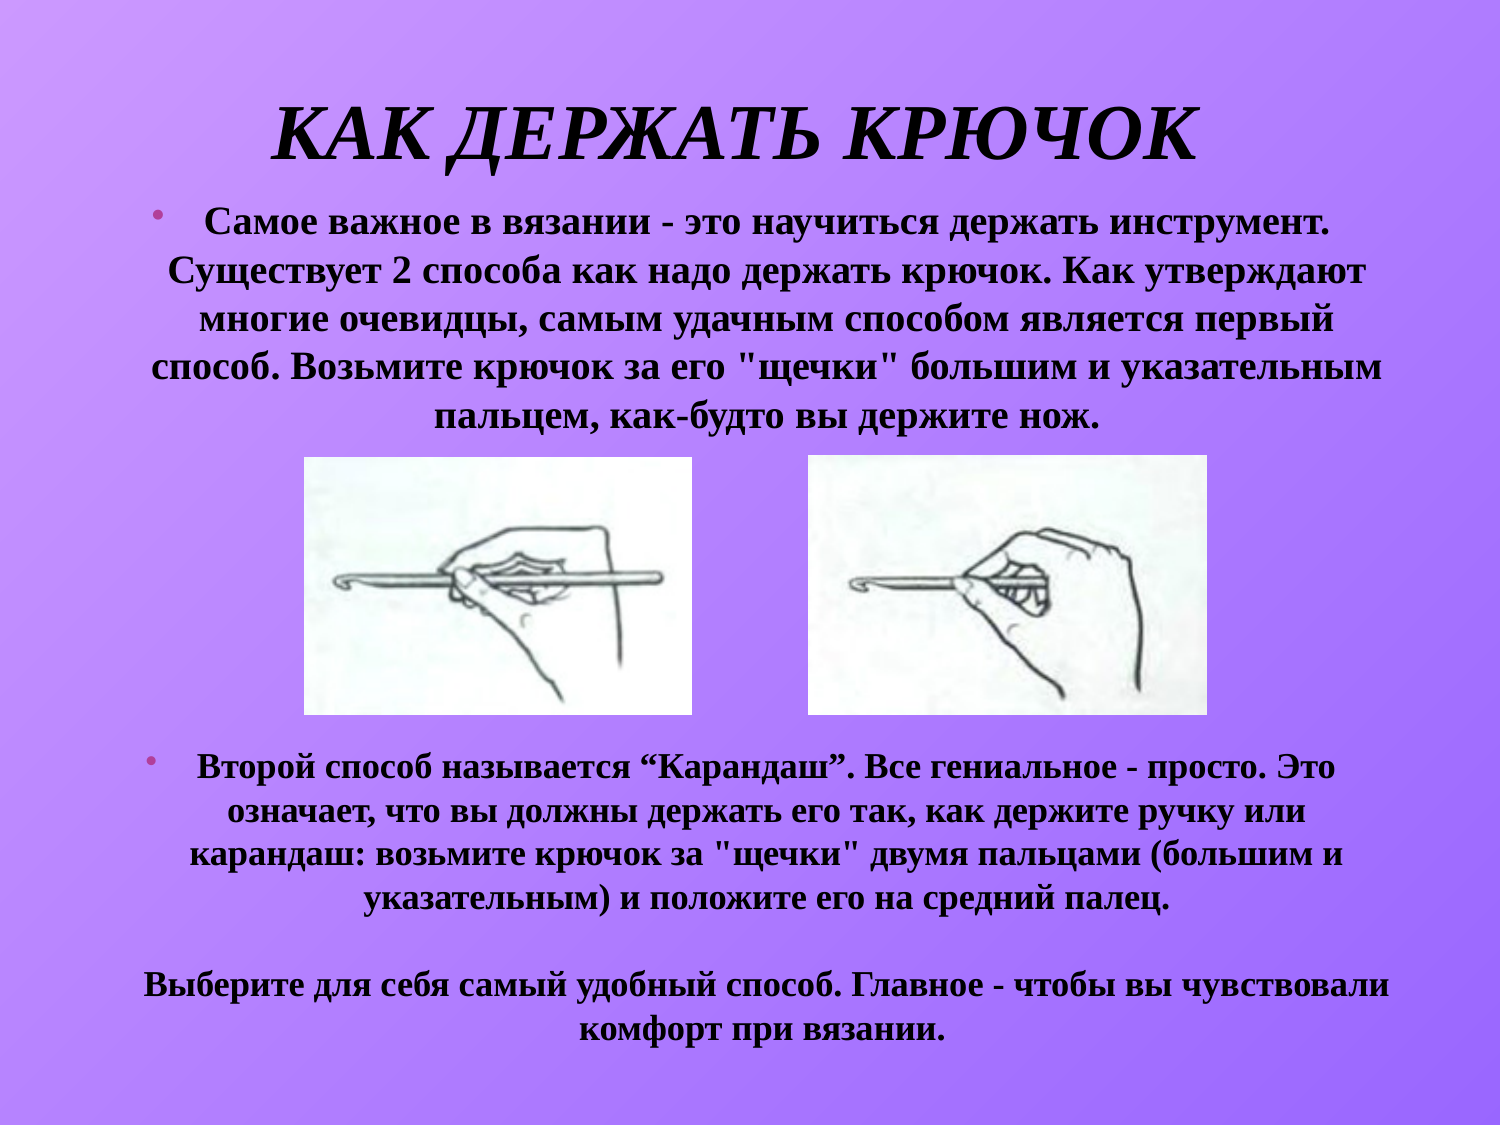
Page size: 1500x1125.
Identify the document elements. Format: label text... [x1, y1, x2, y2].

picture [808, 454, 1208, 716]
list Самое важное в вязании - это научиться держать инструмент. Существует 2 способа как надо держать крючок. Как утверждают многие очевидцы, самым удачным способом является первый способ. Возьмите крючок за его "щечки" большим и указательным пальцем, как-будто вы держите нож. Второй способ называется “Карандаш”. Все гениальное - просто. Это означает, что вы должны держать его так, как держите ручку или карандаш: возьмите крючок за "щечки" двумя пальцами (большим и указательным) и положите его на средний палец. Выберите для себя самый удобный способ. Главное - чтобы вы чувствовали комфорт при вязании. [75, 187, 1418, 1059]
picture [304, 457, 692, 716]
title Как держать крючок [75, 52, 1395, 176]
